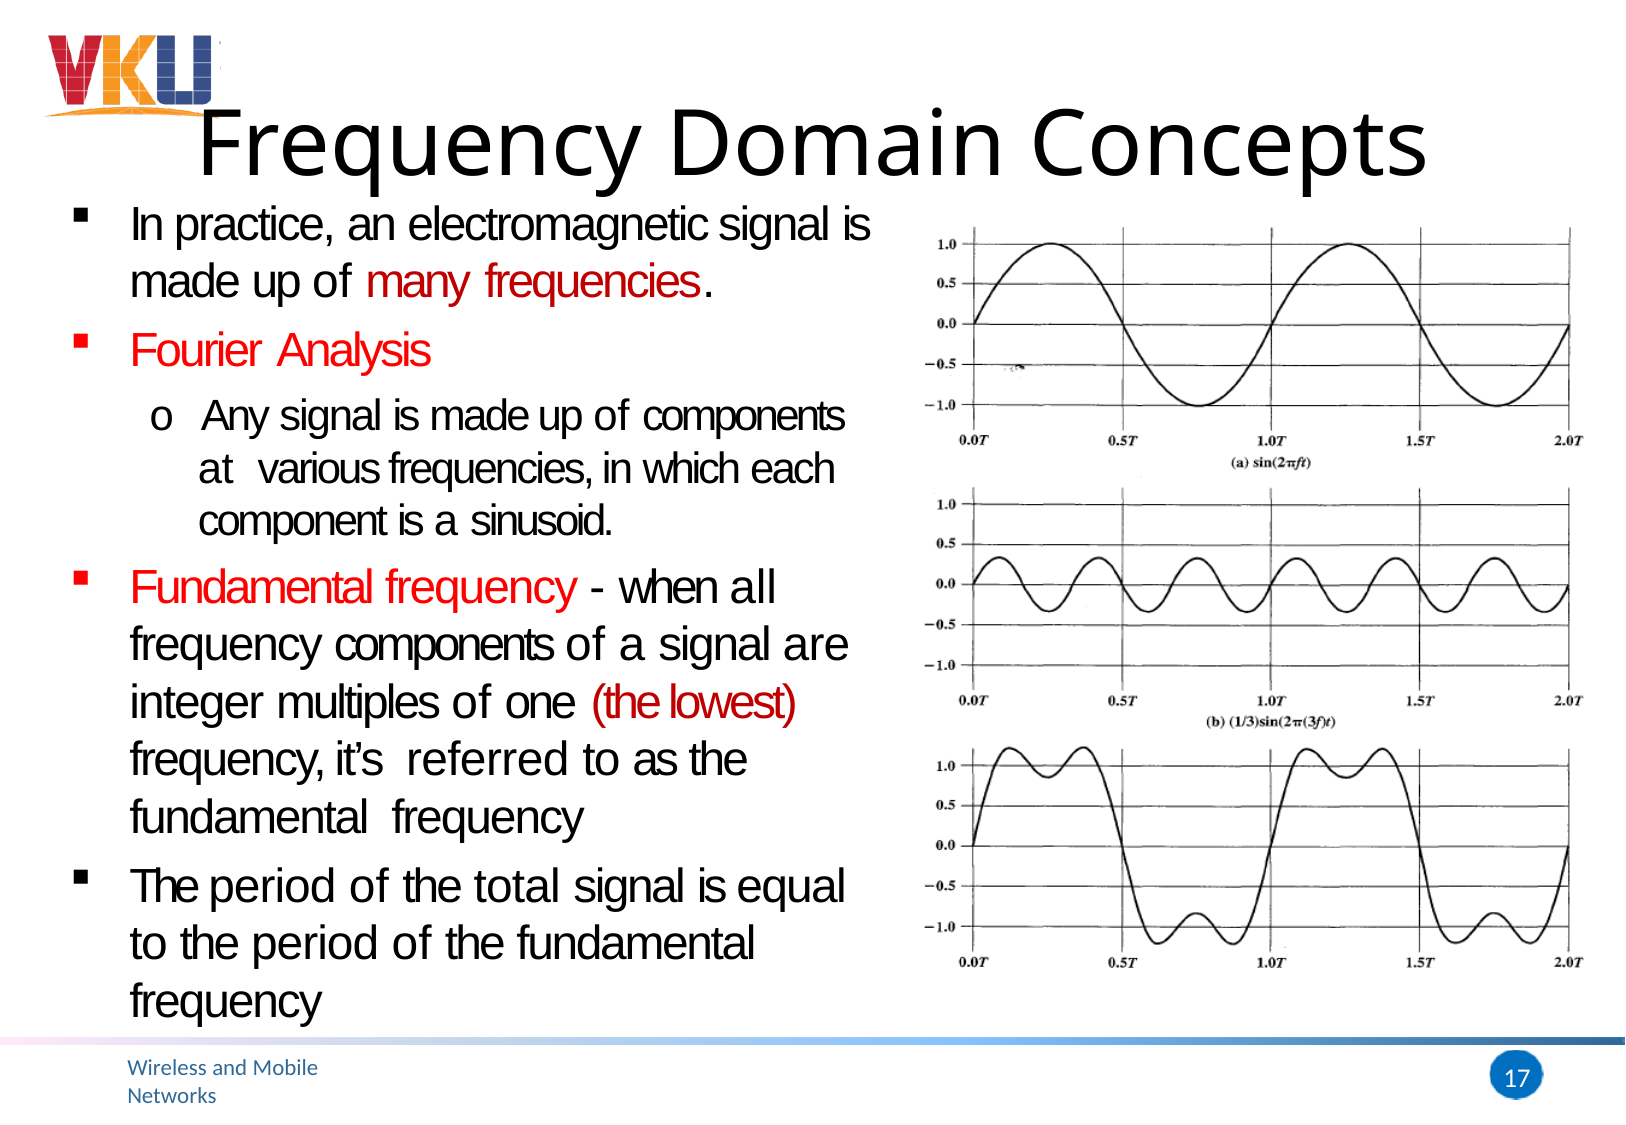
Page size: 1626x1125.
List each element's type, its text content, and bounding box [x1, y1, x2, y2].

title Frequency Domain Concepts [81, 45, 1544, 233]
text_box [0, 1037, 1625, 1101]
picture [32, 21, 228, 129]
text_box In practice, an electromagnetic signal is made up of many frequencies. Fourier Analysis o Any signal is made up of components at various frequencies, in which each component is a sinusoid. Fundamental frequency - when all frequency components of a signal are integer multiples of one (the lowest) frequency, it’s referred to as the fundamental frequency The period of the total signal is equal to the period of the fundamental frequency [65, 187, 909, 1027]
text_box [924, 226, 1584, 968]
